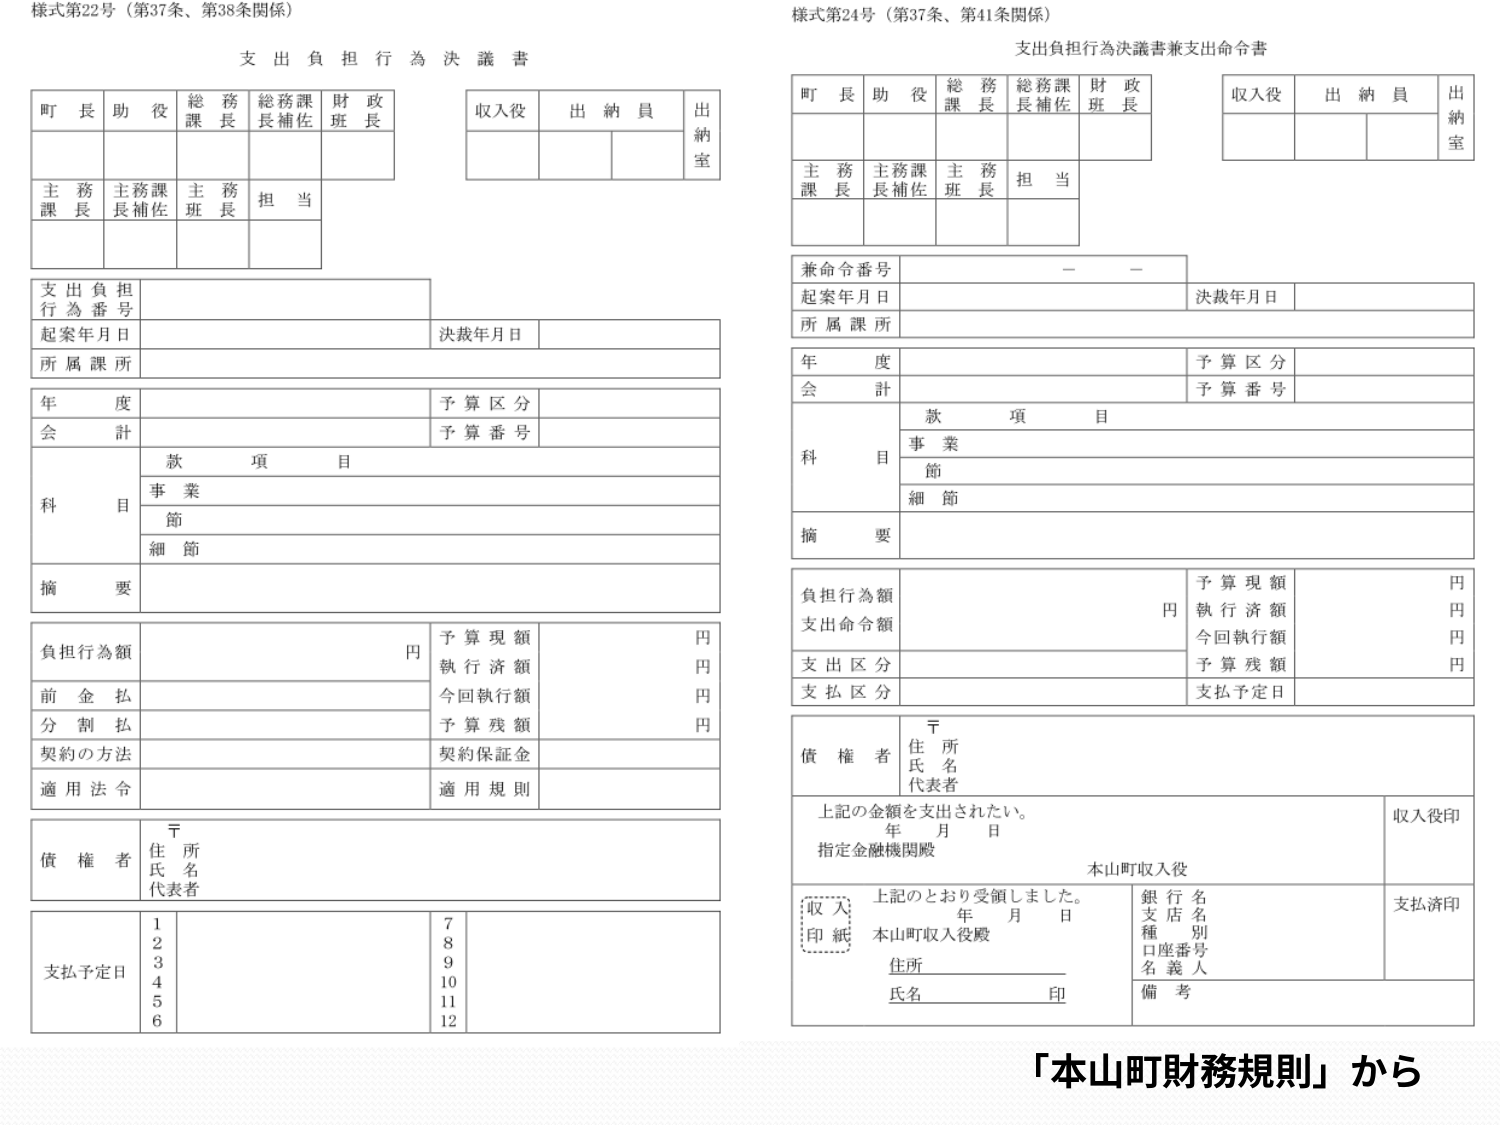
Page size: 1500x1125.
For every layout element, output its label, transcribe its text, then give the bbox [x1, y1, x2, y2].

text_box 「本山町財務規則」から [998, 1054, 1470, 1101]
picture [738, 0, 1500, 1041]
picture [0, 0, 737, 1048]
